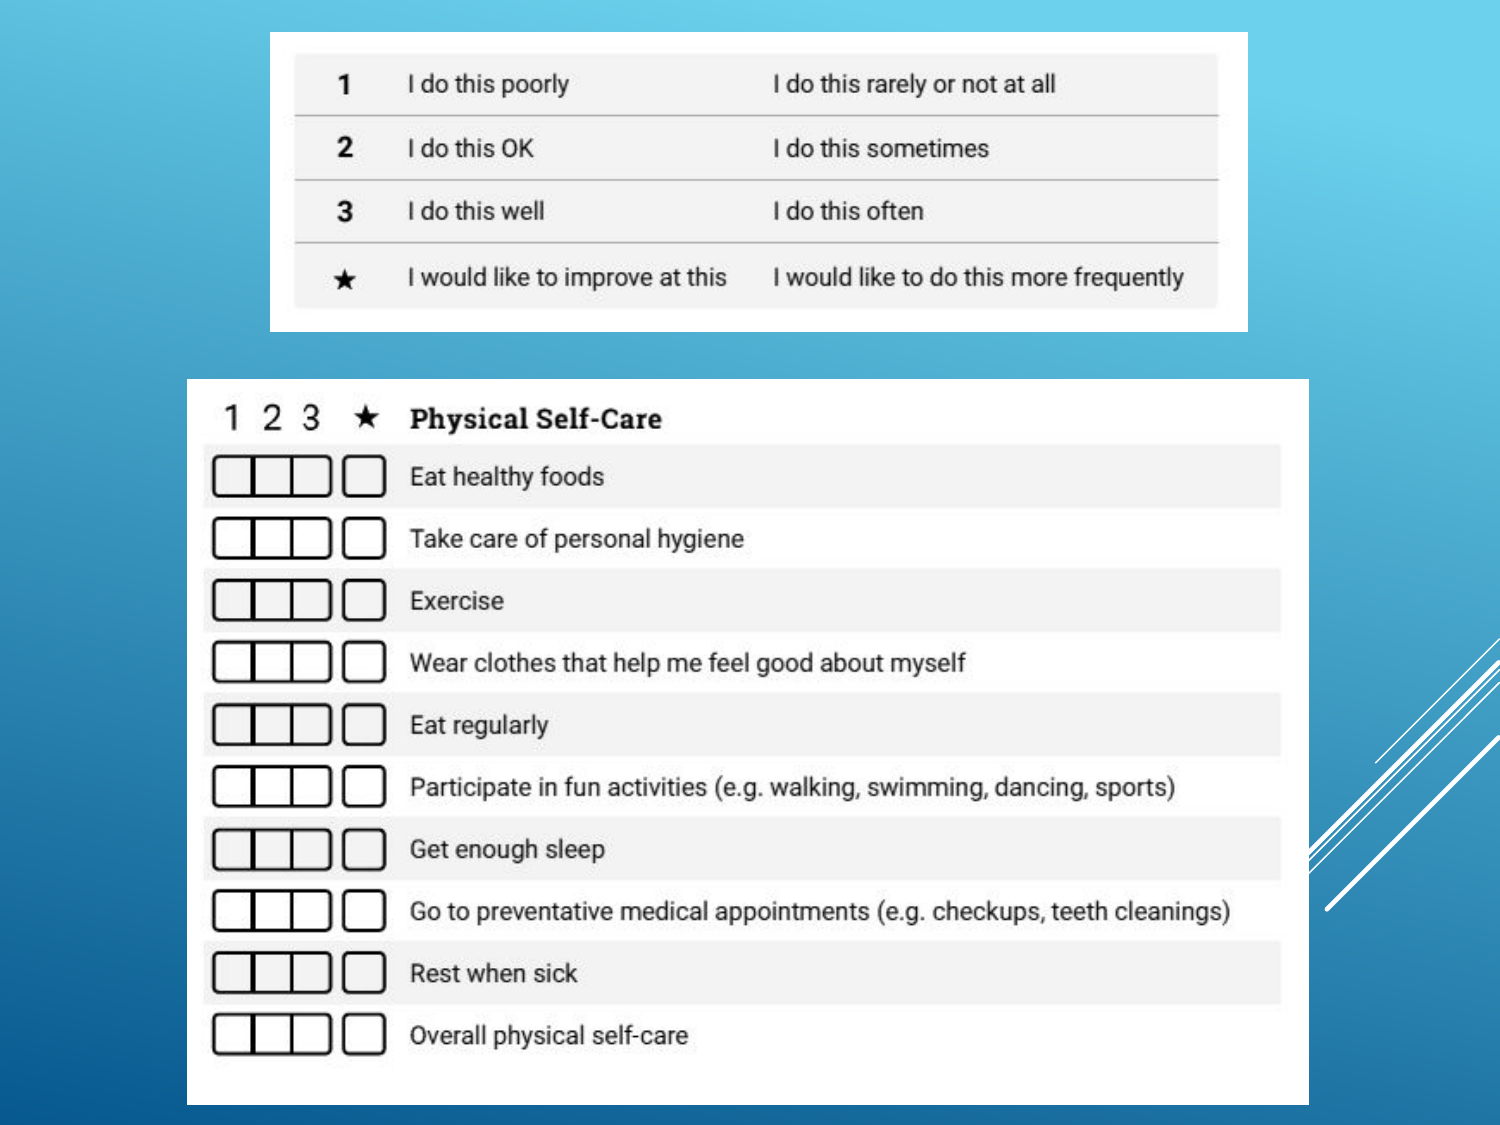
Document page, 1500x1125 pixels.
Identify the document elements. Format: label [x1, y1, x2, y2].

picture [187, 379, 1309, 1105]
picture [270, 32, 1248, 332]
